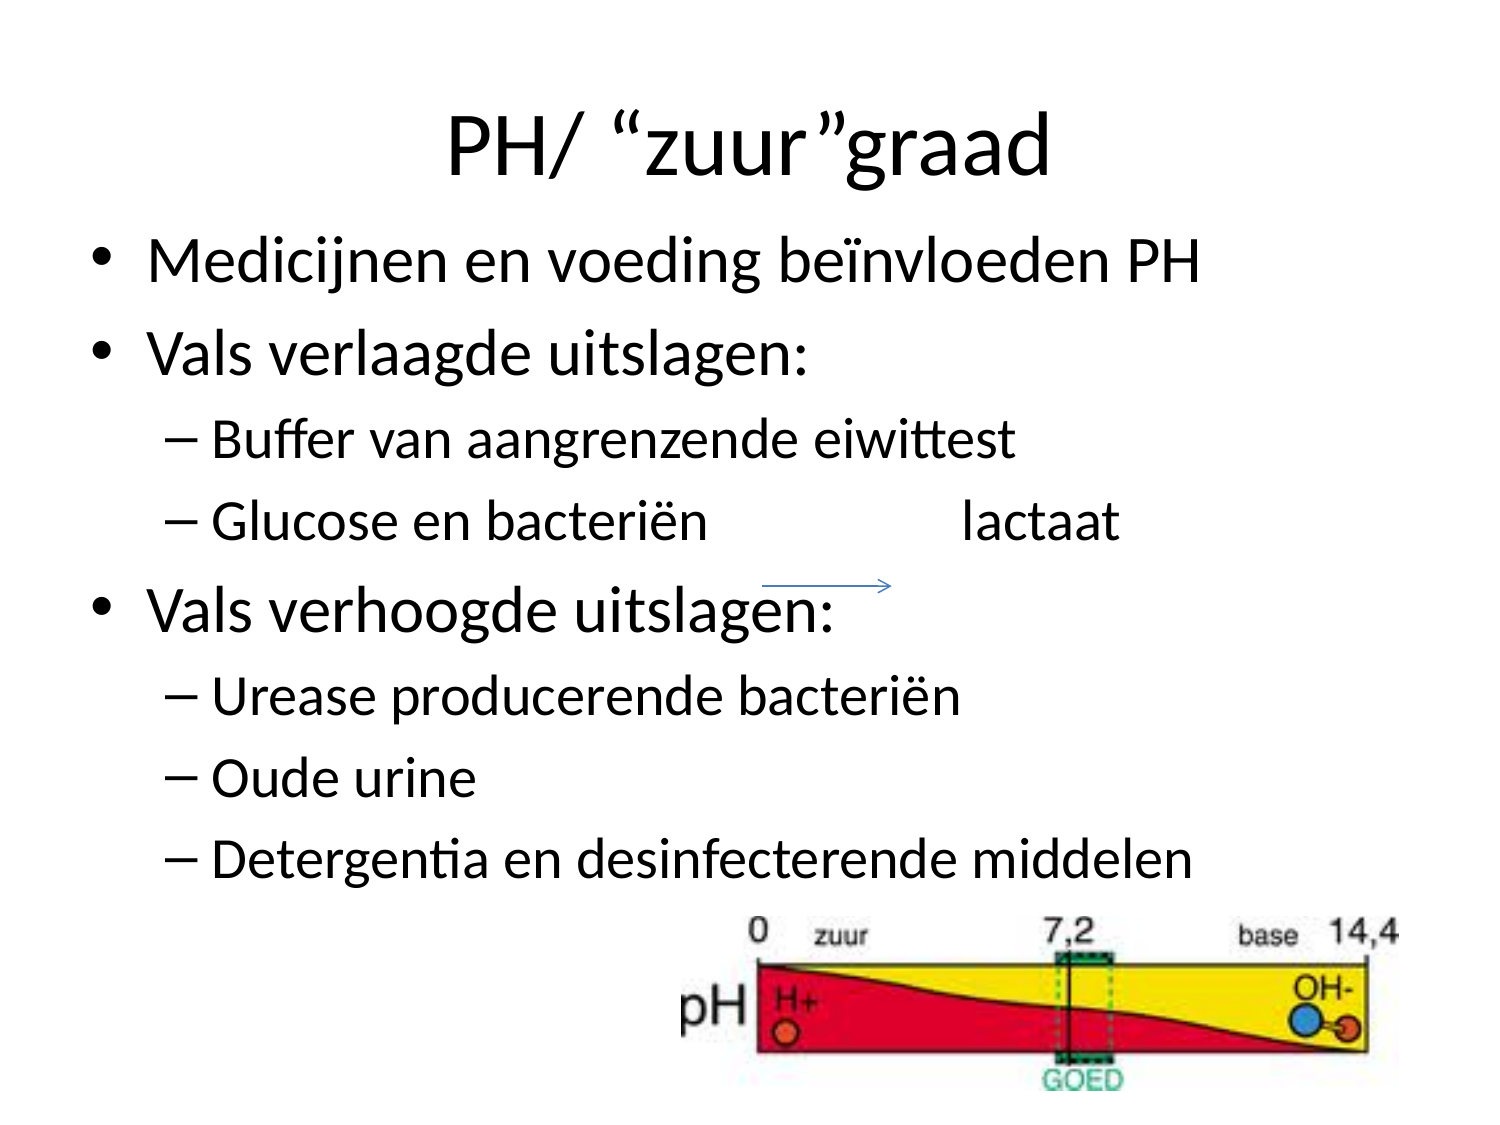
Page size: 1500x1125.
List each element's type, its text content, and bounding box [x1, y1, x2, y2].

picture [681, 916, 1399, 1092]
list Medicijnen en voeding beïnvloeden PH Vals verlaagde uitslagen: Buffer van aangrenzende eiwittest Glucose en bacteriën lactaat Vals verhoogde uitslagen: Urease producerende bacteriën Oude urine Detergentia en desinfecterende middelen [75, 208, 1425, 1005]
title PH/ “zuur”graad [75, 45, 1425, 208]
